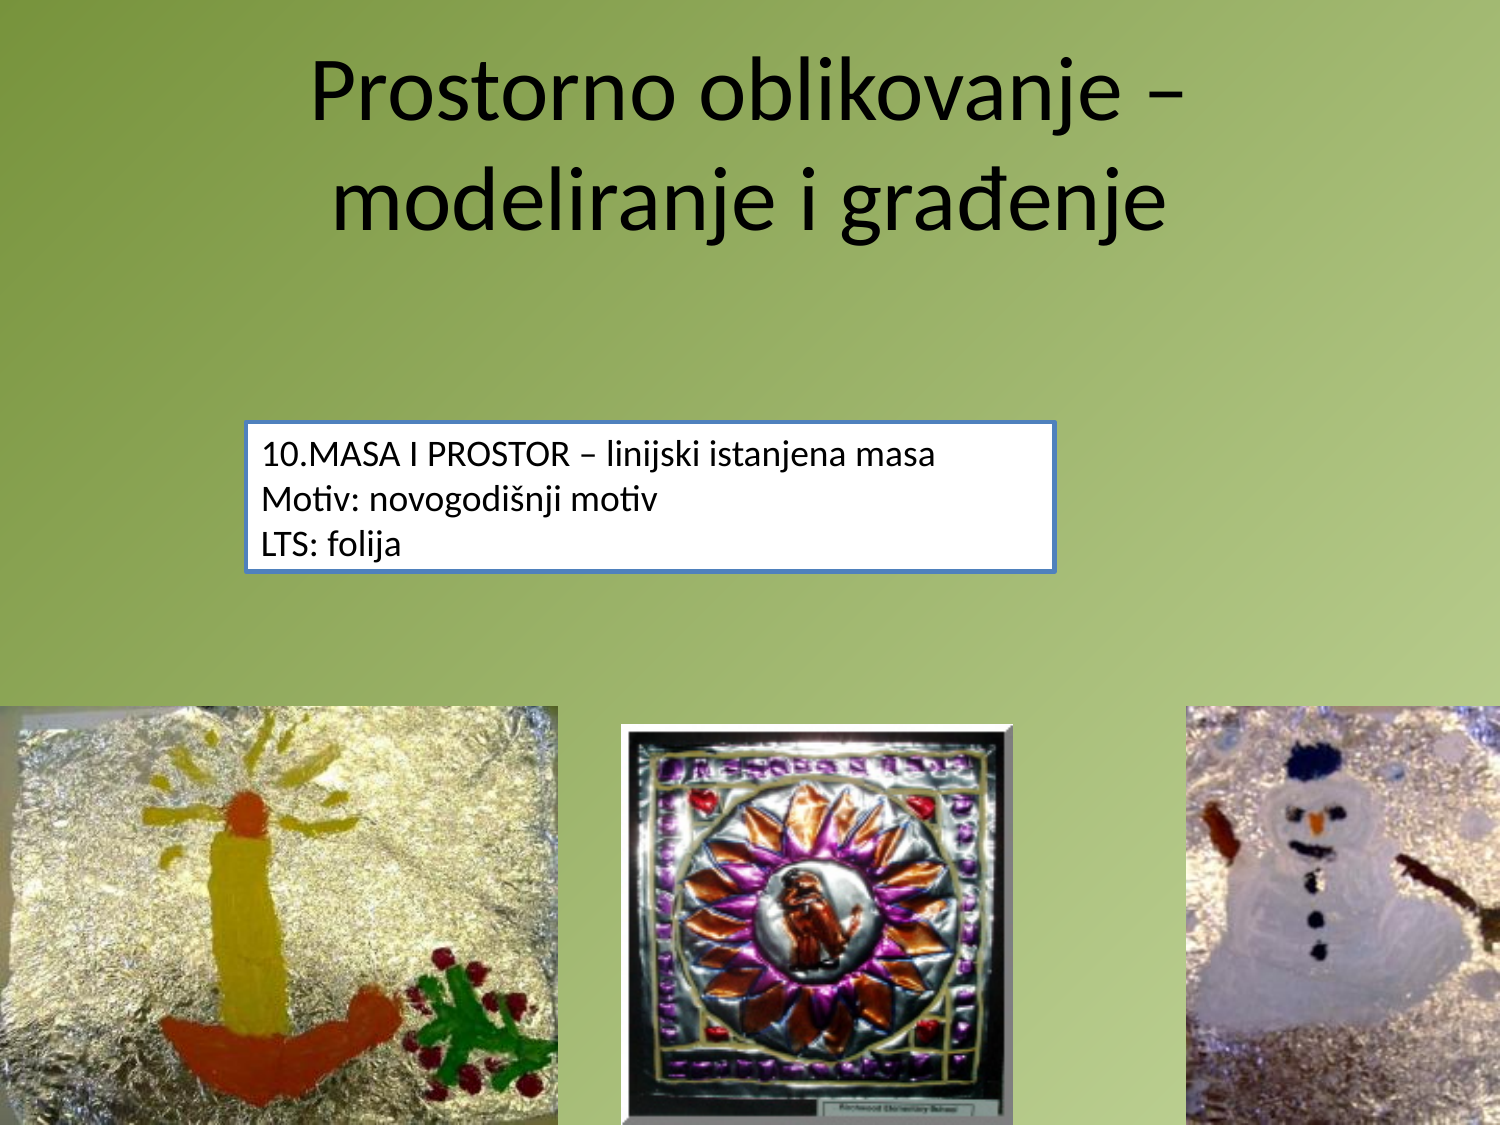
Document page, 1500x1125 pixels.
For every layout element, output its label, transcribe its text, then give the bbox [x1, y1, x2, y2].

picture [620, 724, 1013, 1125]
picture [0, 706, 558, 1125]
title Prostorno oblikovanje – modeliranje i građenje [74, 44, 1426, 233]
picture [1186, 706, 1500, 1125]
text_box 10.MASA I PROSTOR – linijski istanjena masa Motiv: novogodišnji motiv LTS: folija [244, 420, 1057, 574]
